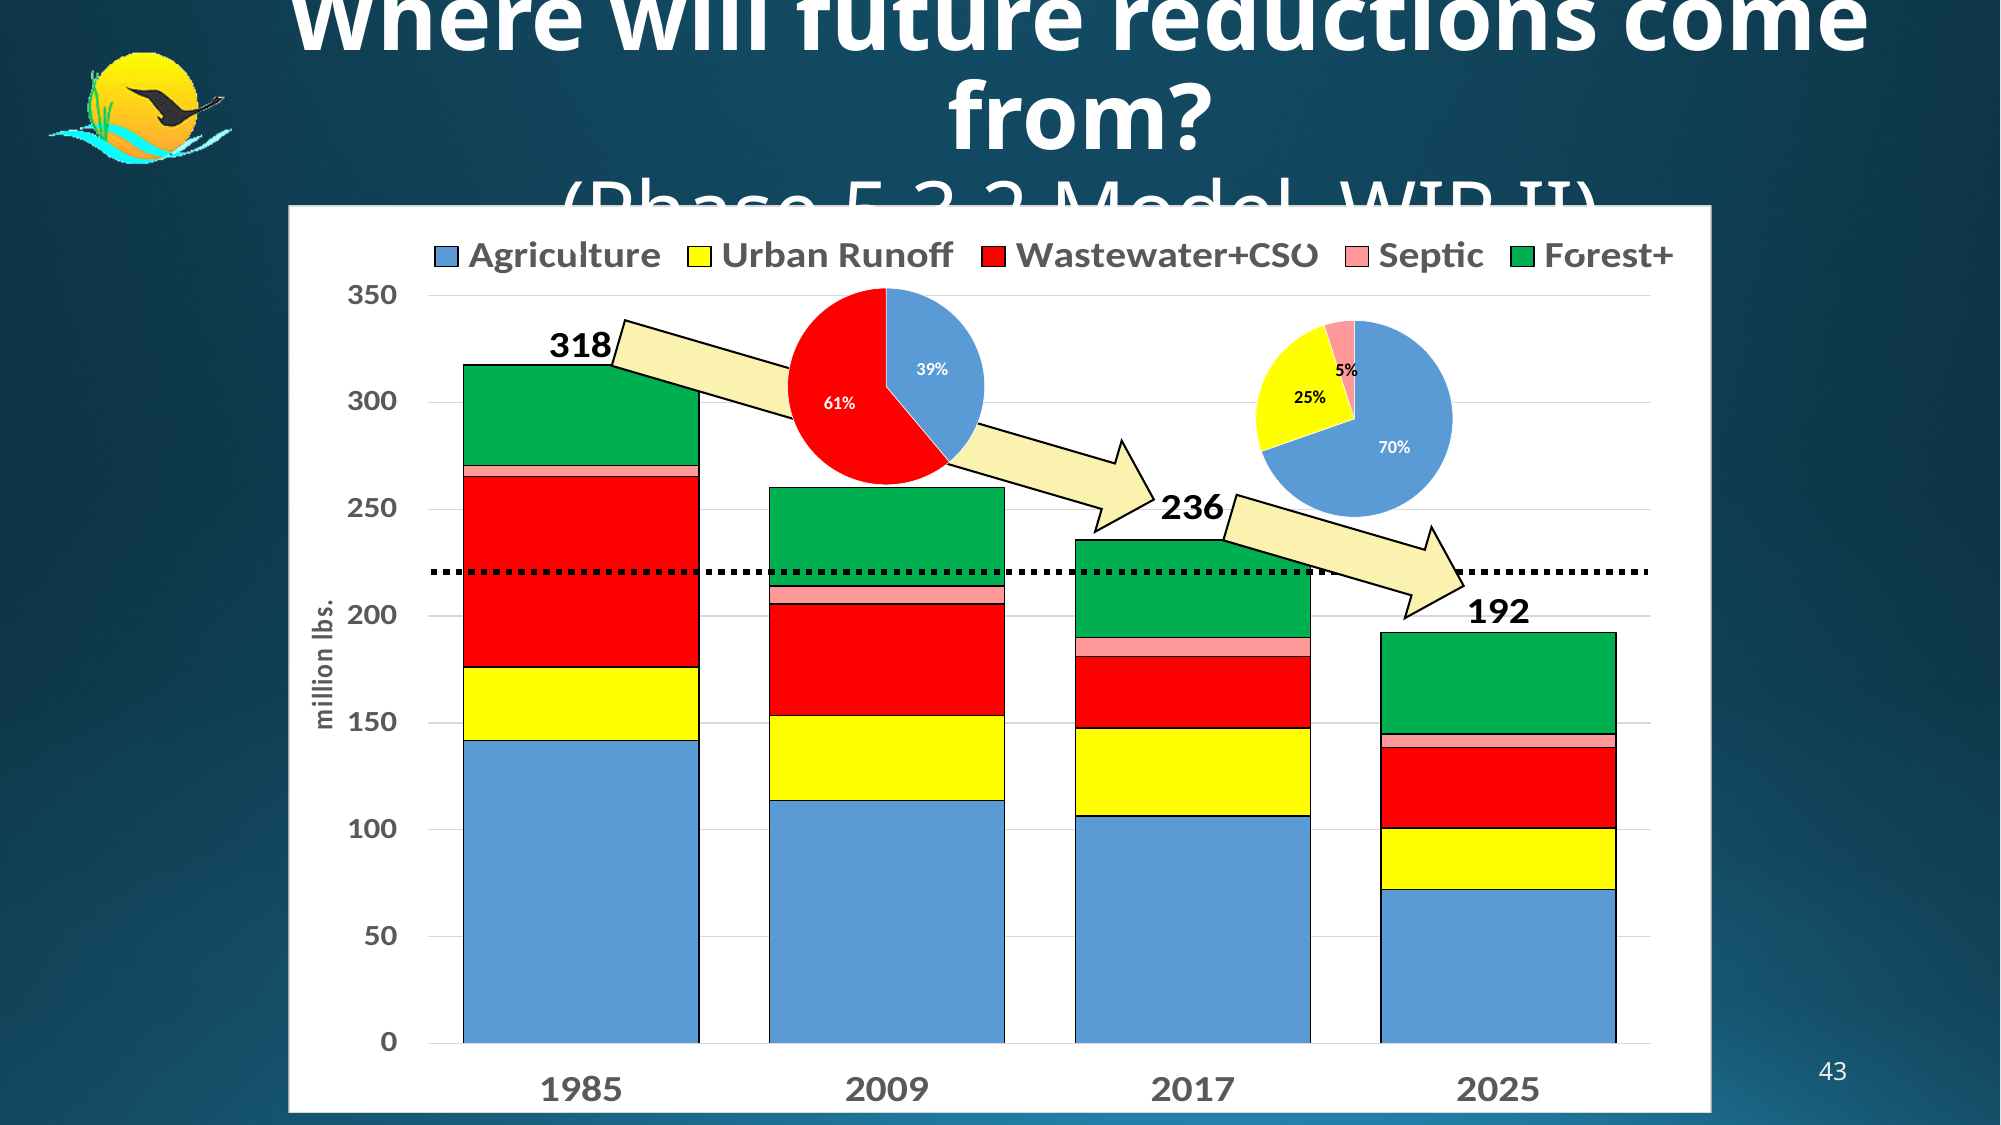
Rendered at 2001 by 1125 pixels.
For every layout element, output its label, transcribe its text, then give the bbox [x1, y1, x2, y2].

picture [0, 0, 2001, 1125]
slide_number 43 [1712, 1042, 1863, 1103]
title Where will future reductions come from? (Phase 5.3.2 Model, WIP II) [160, 53, 2000, 178]
